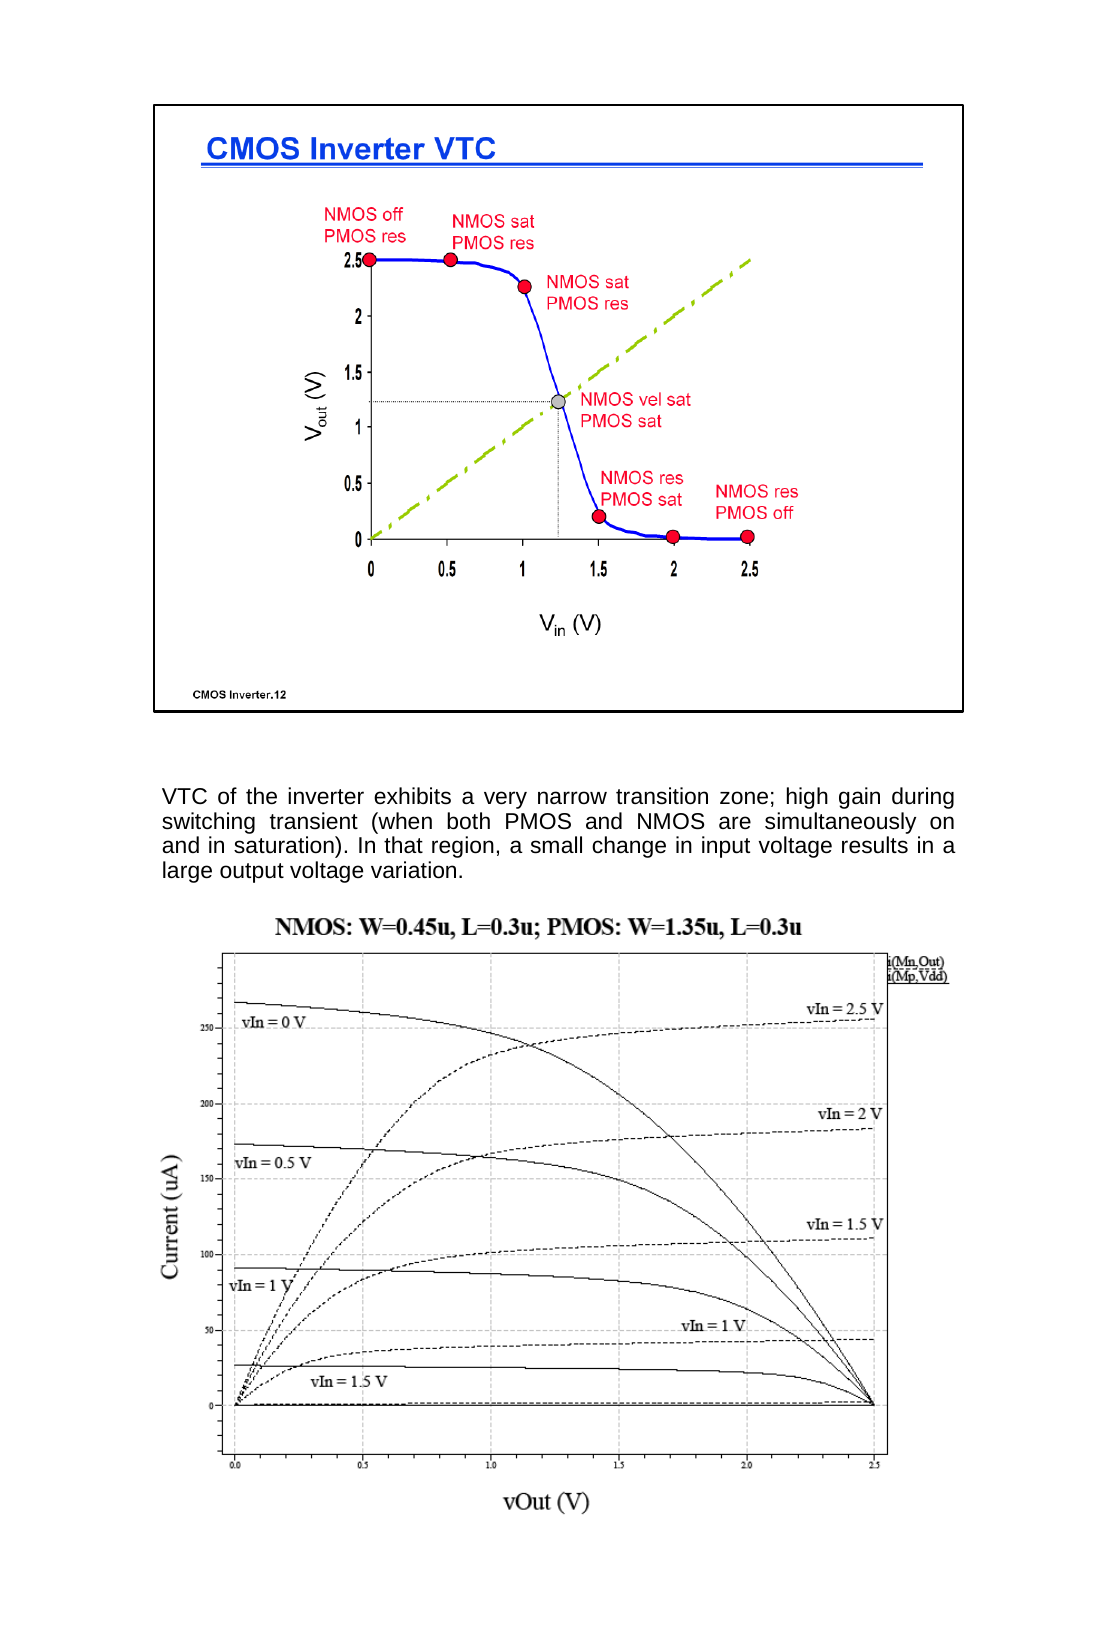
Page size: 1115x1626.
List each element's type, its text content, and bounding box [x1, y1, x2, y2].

text_box VTC of the inverter exhibits a very narrow transition zone; high gain during switching transient (when both PMOS and NMOS are simultaneously on and in saturation). In that region, a small change in input voltage results in a large output voltage variation. [159, 784, 956, 886]
text_box [125, 887, 1063, 1551]
text_box [153, 104, 963, 712]
